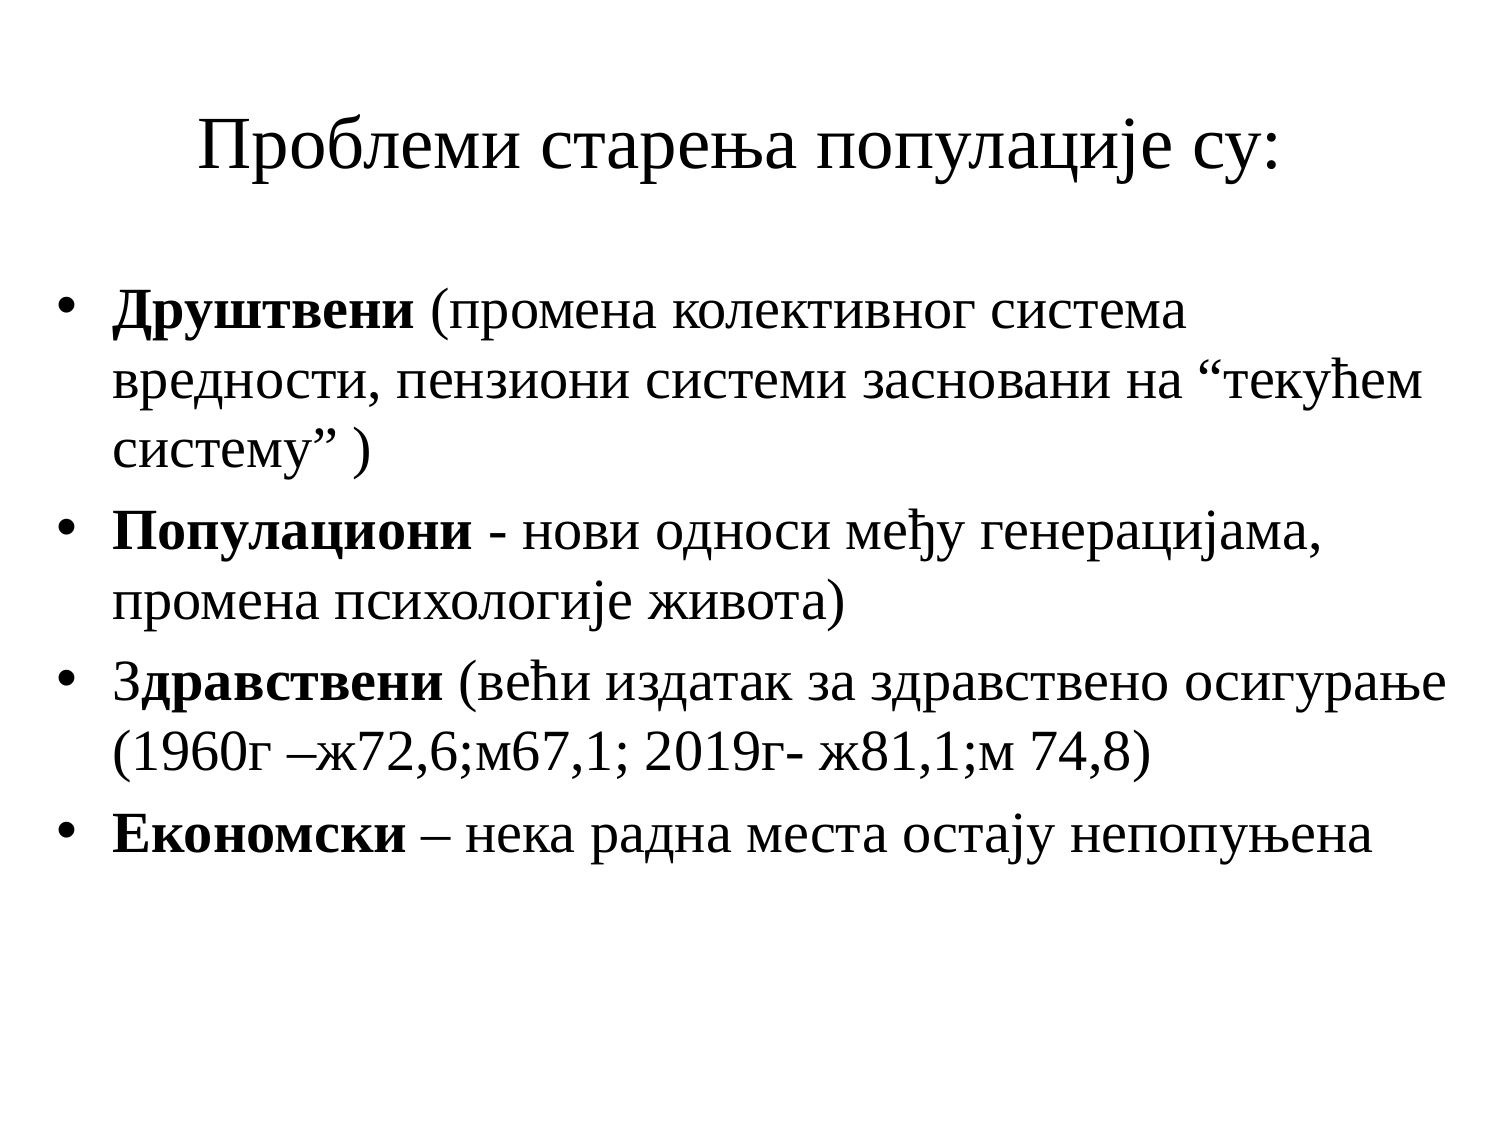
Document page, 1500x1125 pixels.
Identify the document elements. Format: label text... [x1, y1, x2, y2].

title Проблеми старења популације су: [75, 45, 1425, 233]
list Друштвени (промена колективног система вредности, пензиони системи засновани на “текућем систему” ) Популациони - нови односи међу генерацијама, промена психологије живота) Здравствени (већи издатак за здравствено осигурање (1960г –ж72,6;м67,1; 2019г- ж81,1;м 74,8) Економски – нека радна места остају непопуњена [41, 262, 1471, 1005]
